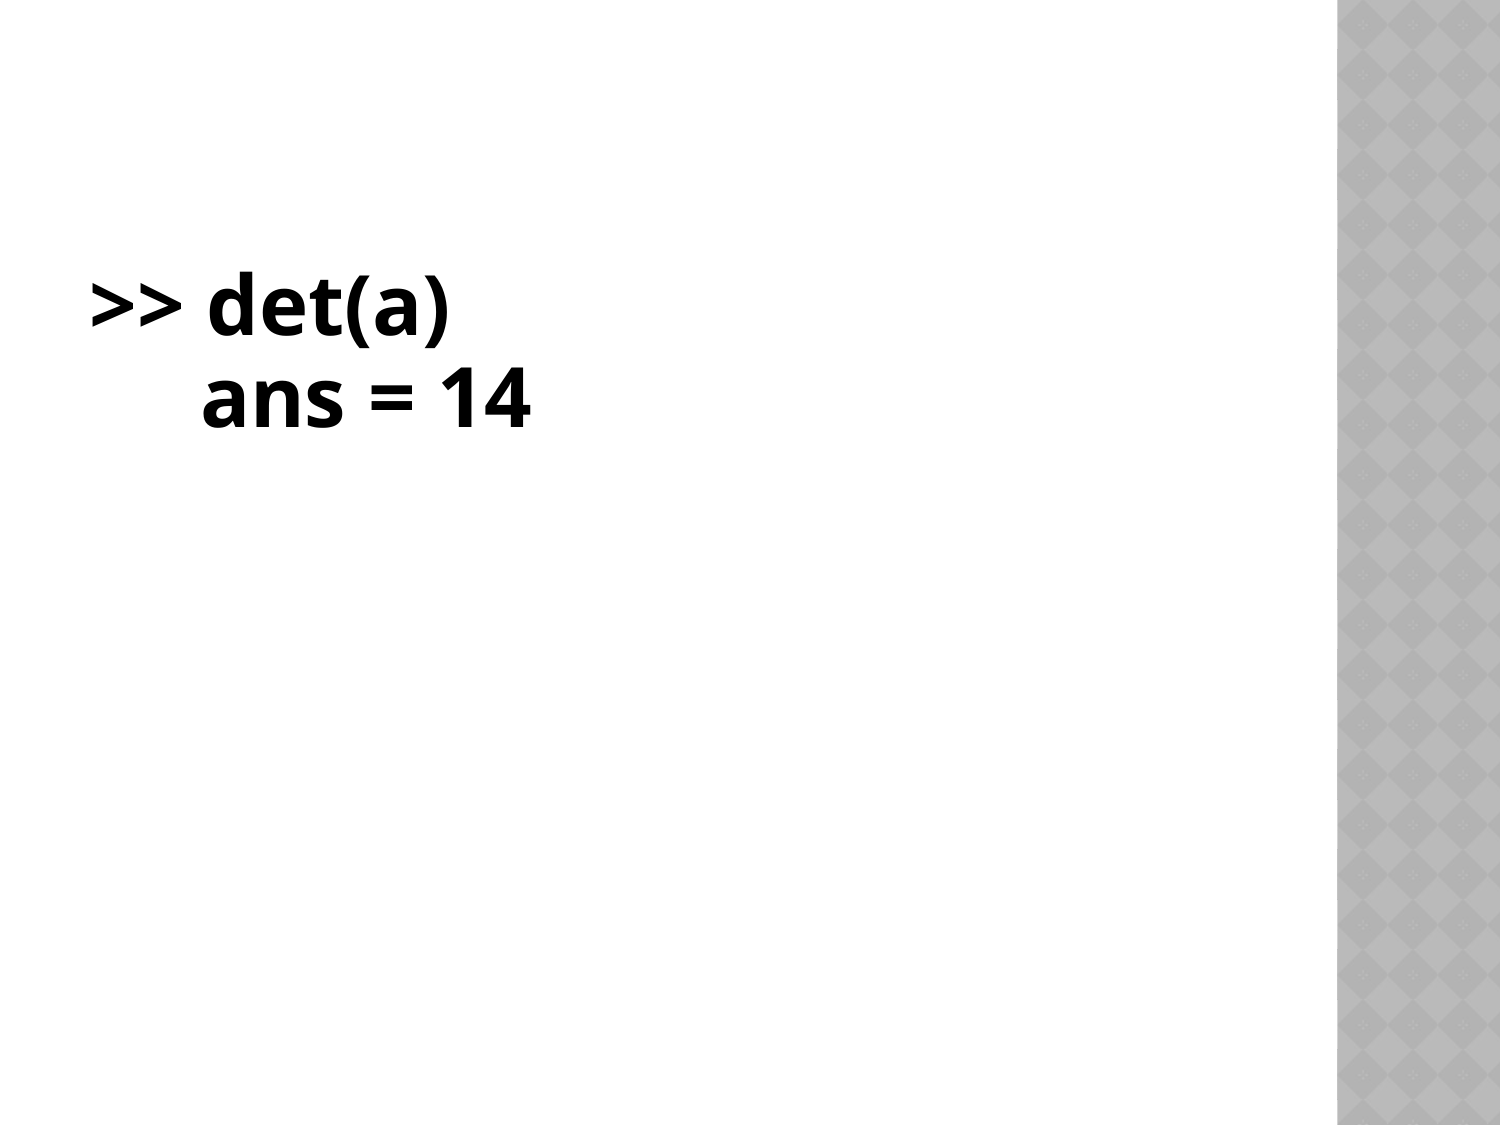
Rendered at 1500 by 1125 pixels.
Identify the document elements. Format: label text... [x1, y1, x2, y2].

list >> det(a) ans = 14 [75, 264, 1263, 1059]
